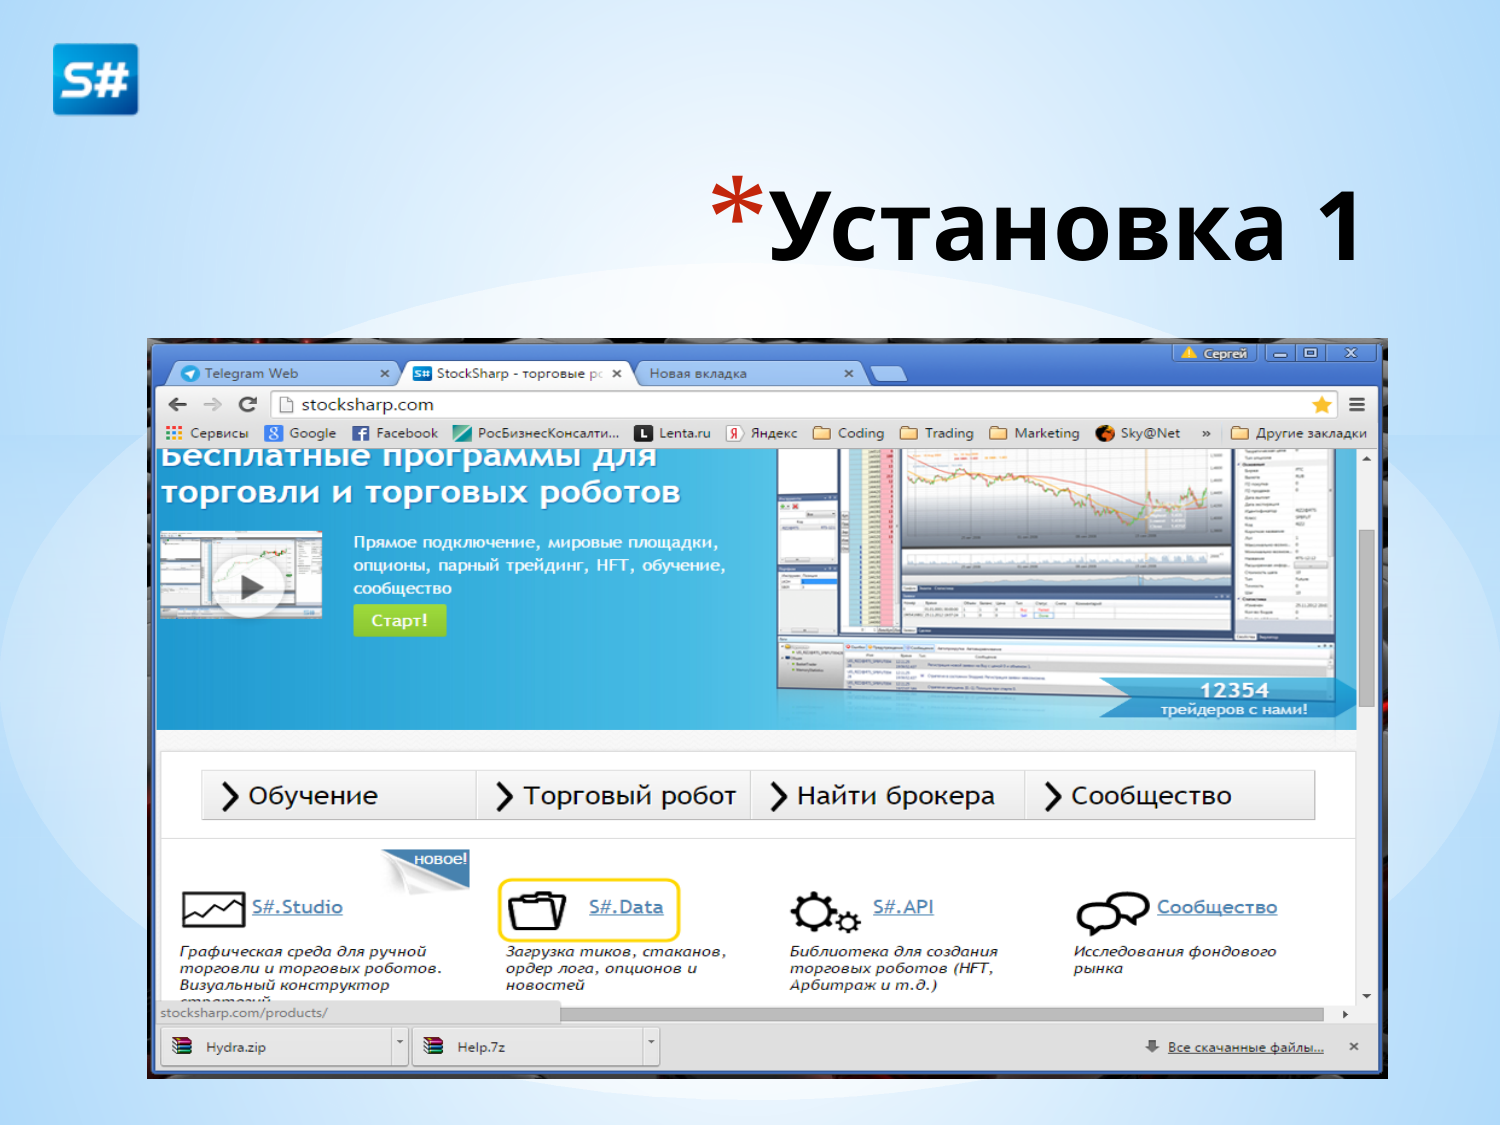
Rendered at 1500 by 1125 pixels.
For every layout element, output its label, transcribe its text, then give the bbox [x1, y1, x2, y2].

title Установка 1 [431, 90, 1410, 287]
picture [52, 42, 141, 118]
picture [147, 337, 1389, 1080]
